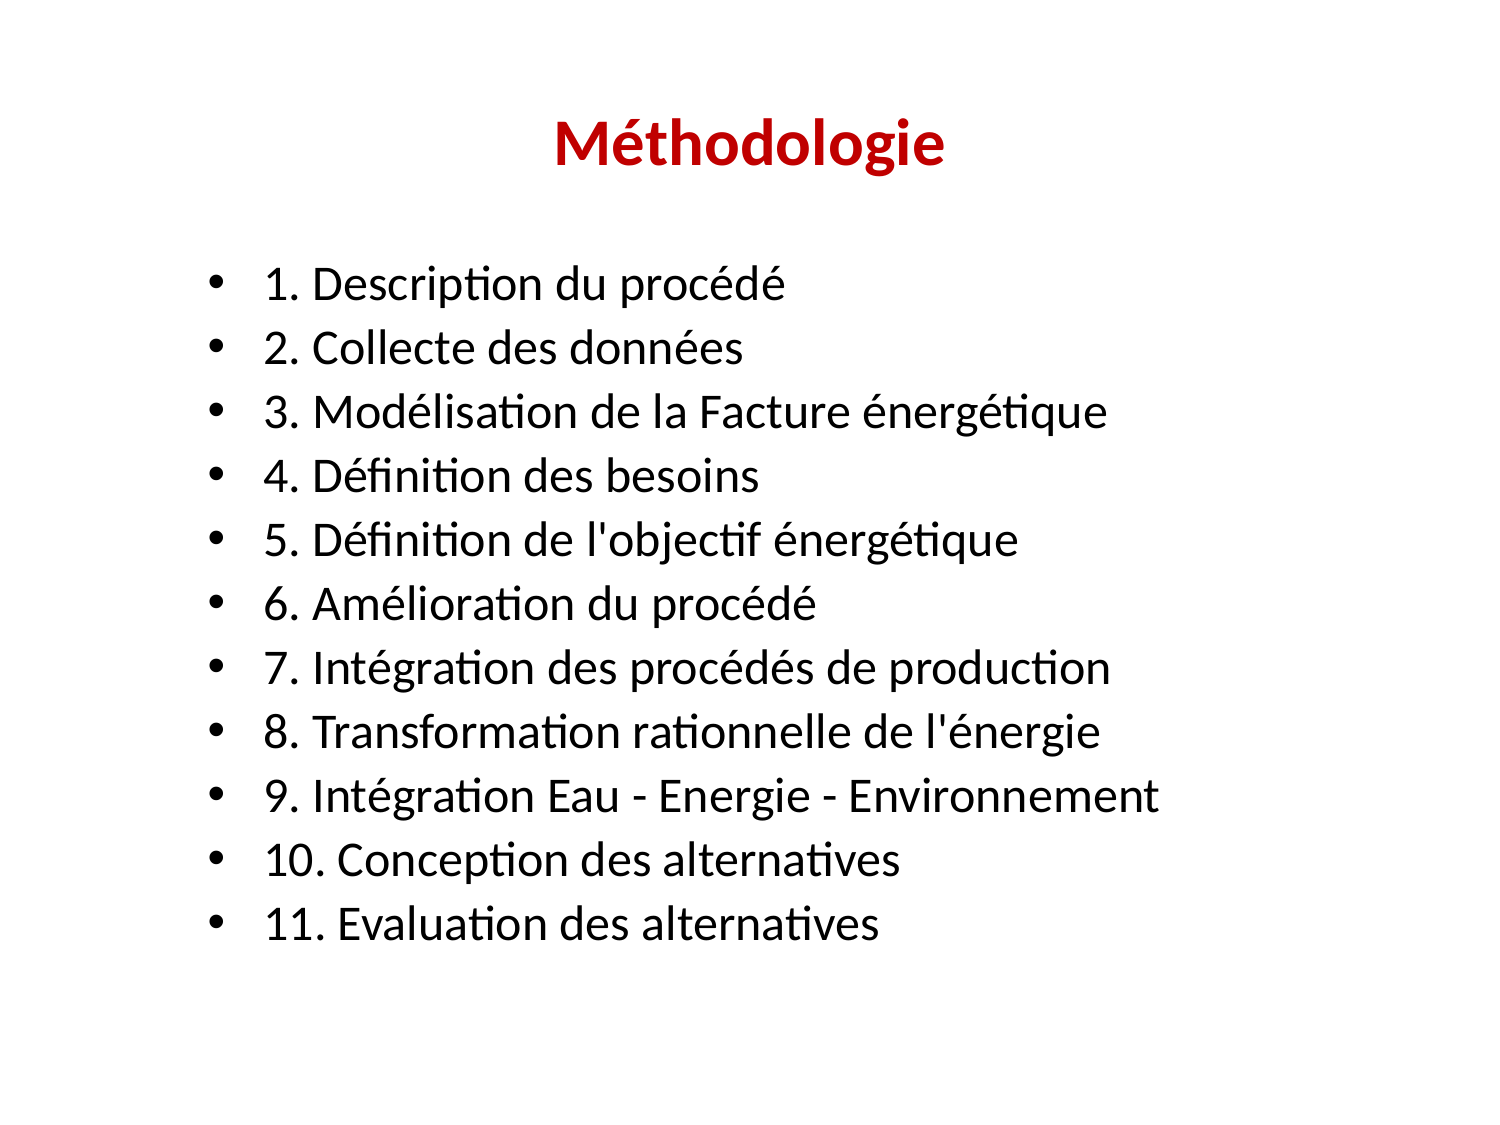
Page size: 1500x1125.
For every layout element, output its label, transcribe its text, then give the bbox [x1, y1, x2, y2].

list 1. Description du procédé 2. Collecte des données 3. Modélisation de la Facture énergétique 4. Définition des besoins 5. Définition de l'objectif énergétique 6. Amélioration du procédé 7. Intégration des procédés de production 8. Transformation rationnelle de l'énergie 9. Intégration Eau - Energie - Environnement 10. Conception des alternatives 11. Evaluation des alternatives [192, 249, 1468, 1000]
title Méthodologie [75, 45, 1425, 233]
